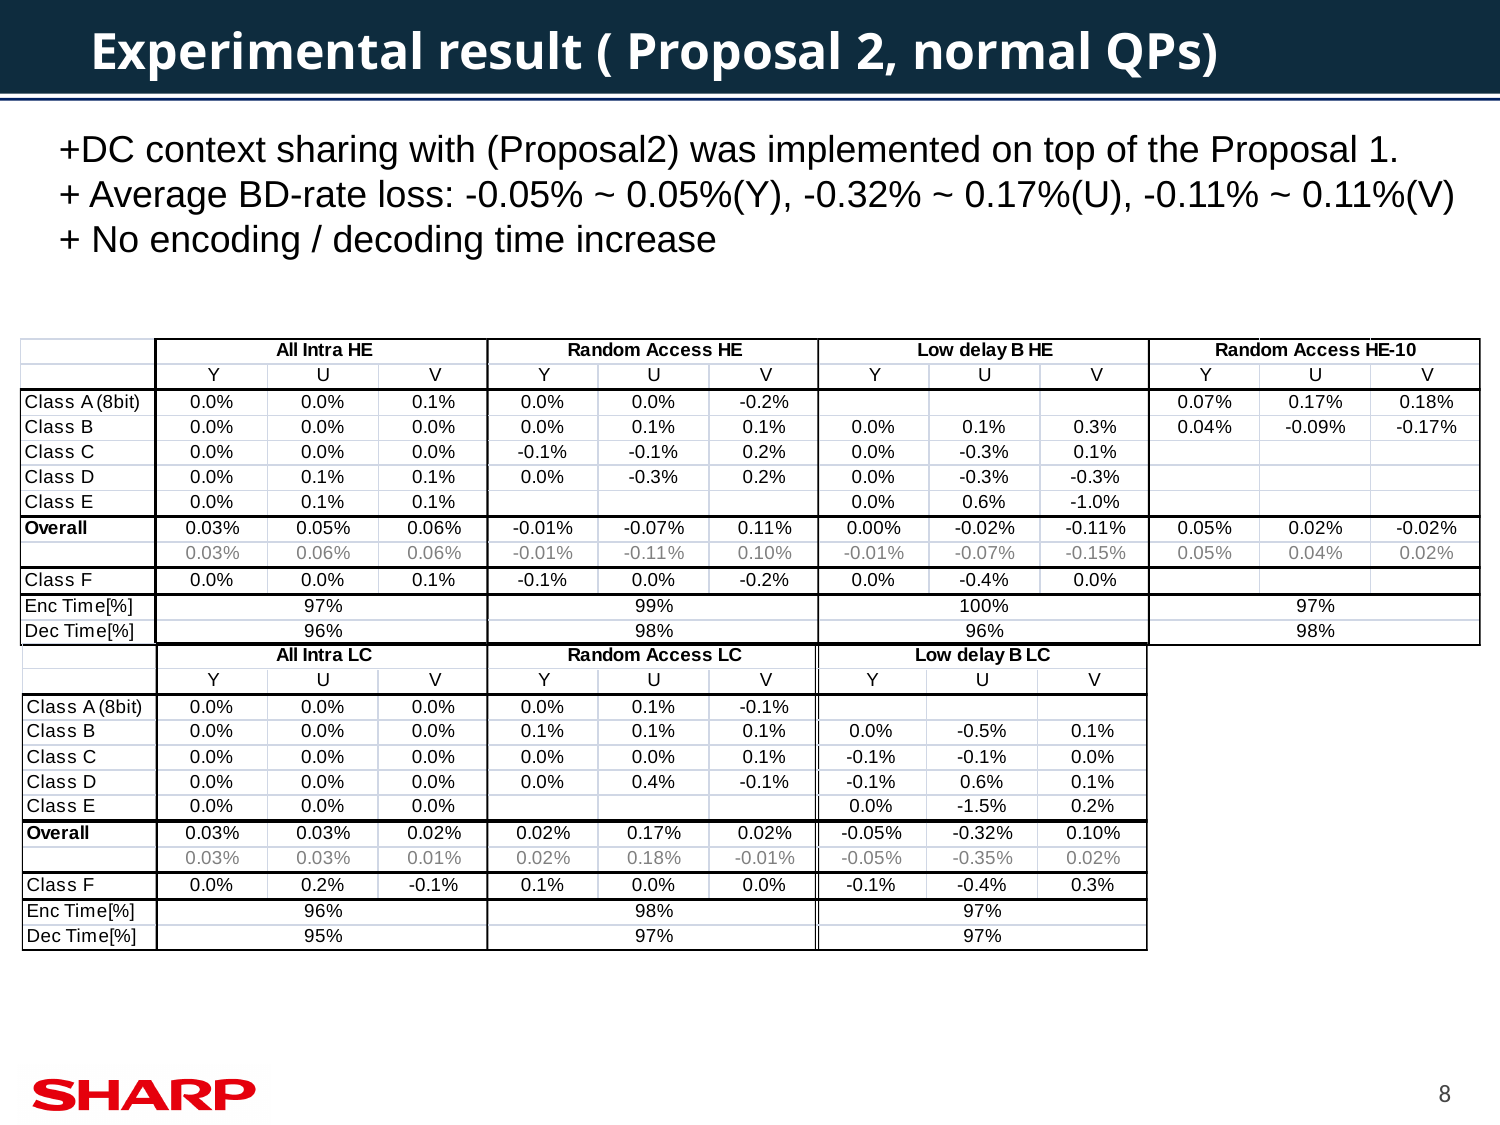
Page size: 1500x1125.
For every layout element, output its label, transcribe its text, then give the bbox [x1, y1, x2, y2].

picture [17, 1064, 271, 1125]
title Experimental result ( Proposal 2, normal QPs) [74, 15, 1426, 85]
slide_number 8 [1345, 1062, 1467, 1108]
picture [19, 337, 1483, 953]
text_box +DC context sharing with (Proposal2) was implemented on top of the Proposal 1. + Average BD-rate loss: -0.05% ~ 0.05%(Y), -0.32% ~ 0.17%(U), -0.11% ~ 0.11%(V) + No encoding / decoding time increase [53, 119, 1500, 267]
